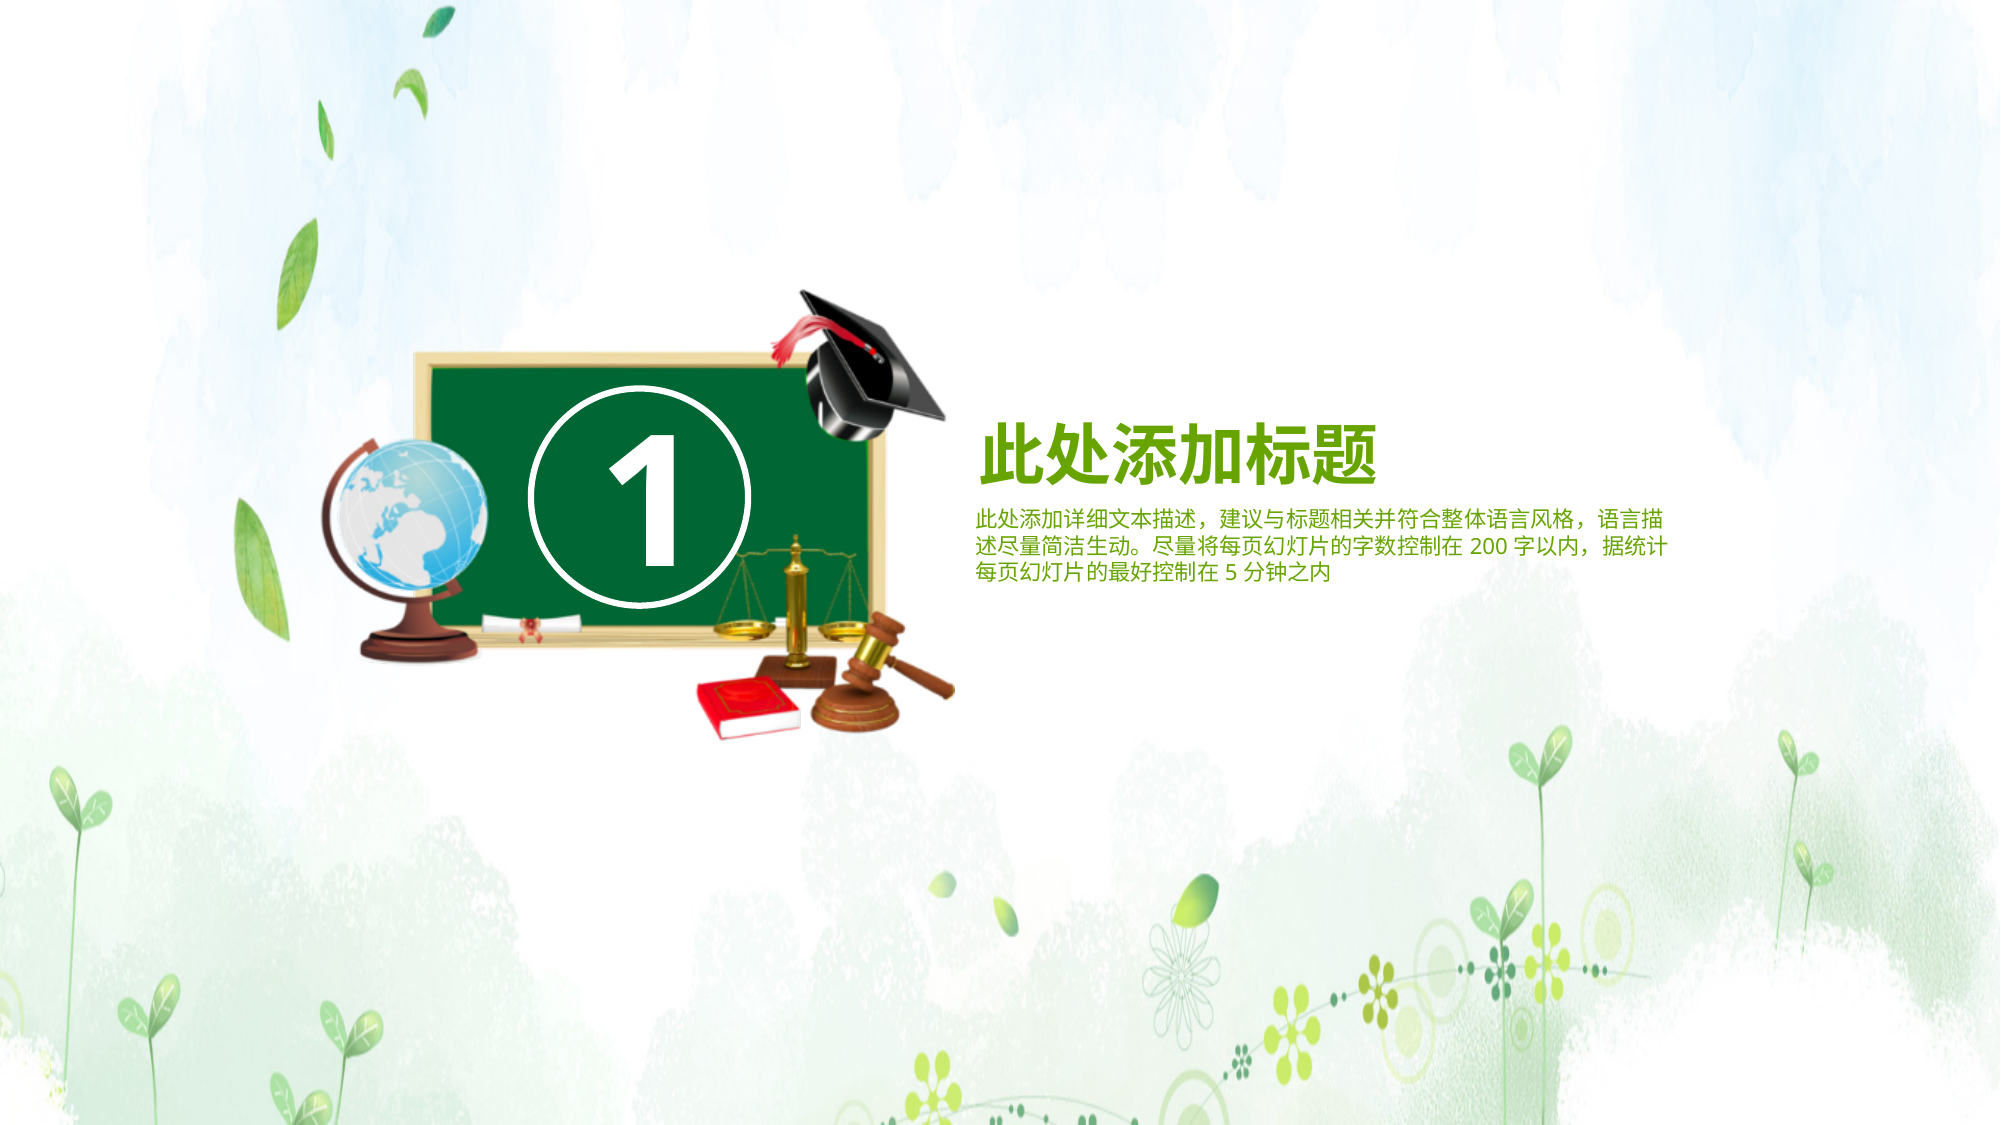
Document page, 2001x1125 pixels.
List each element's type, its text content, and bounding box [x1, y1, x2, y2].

picture [0, 0, 2001, 1125]
text_box 此处添加标题 [963, 405, 1394, 500]
text_box 此处添加详细文本描述，建议与标题相关并符合整体语言风格，语言描述尽量简洁生动。尽量将每页幻灯片的字数控制在200字以内，据统计每页幻灯片的最好控制在5分钟之内 [974, 505, 1671, 586]
